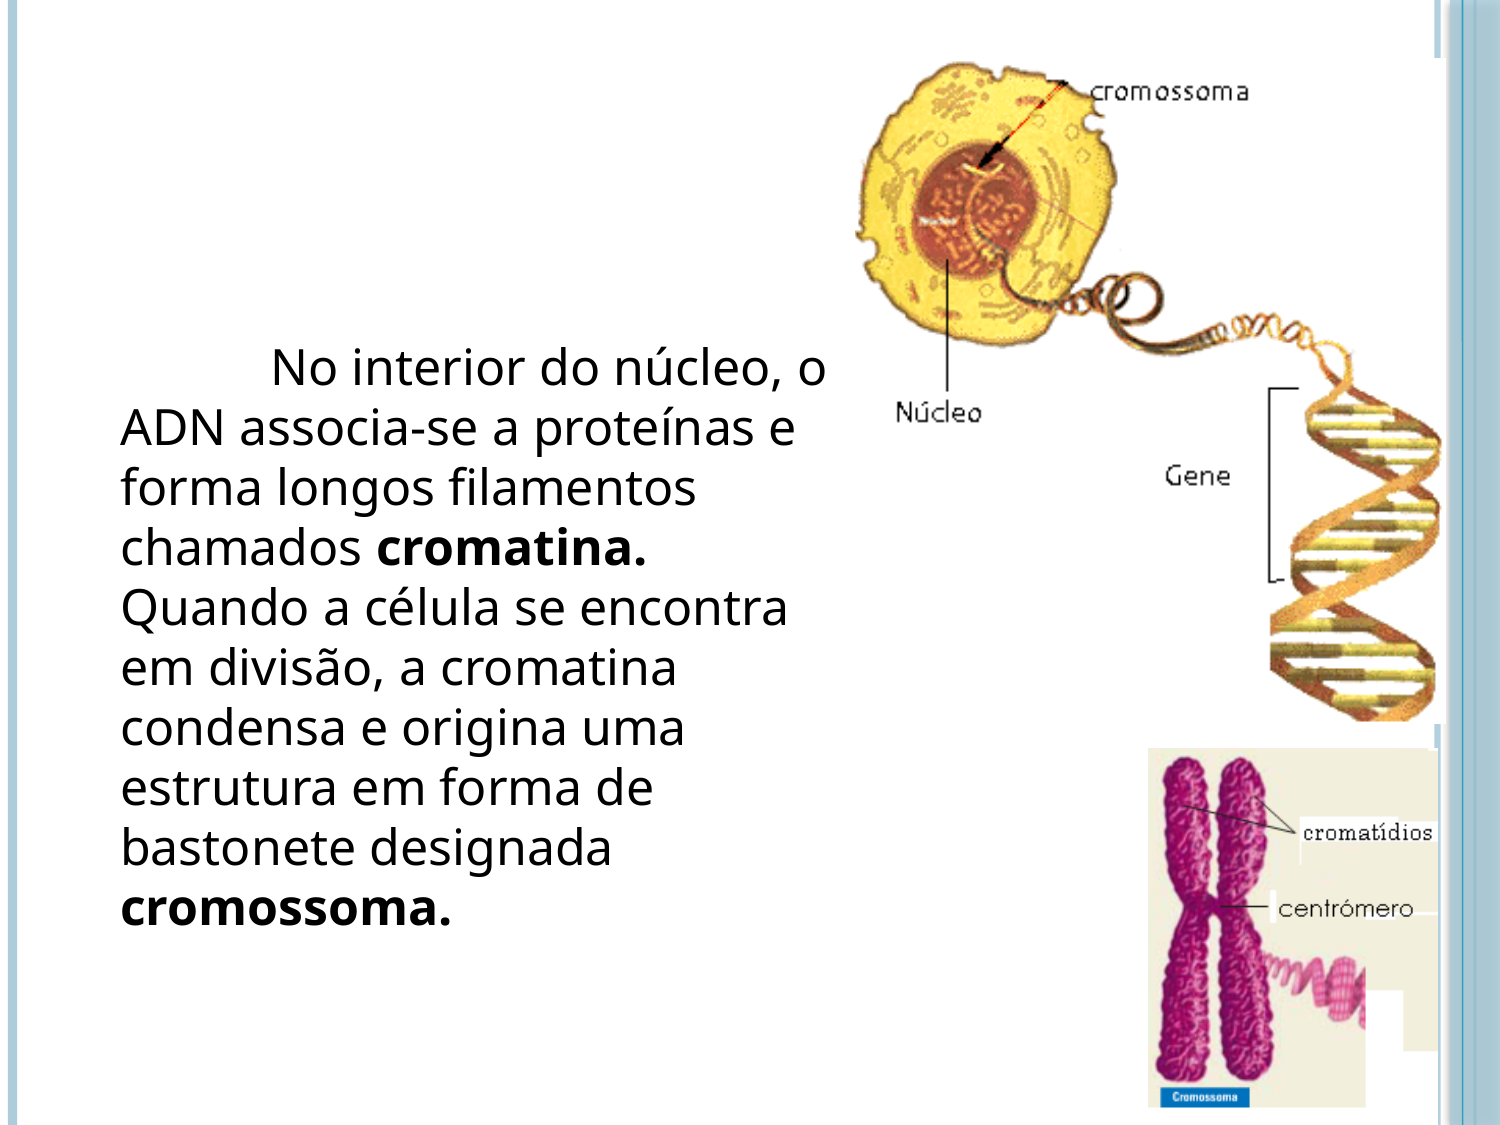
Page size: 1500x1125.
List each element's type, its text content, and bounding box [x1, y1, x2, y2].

picture [854, 57, 1446, 725]
picture [1147, 747, 1438, 1125]
text_box No interior do núcleo, o ADN associa-se a proteínas e forma longos filamentos chamados cromatina. Quando a célula se encontra em divisão, a cromatina condensa e origina uma estrutura em forma de bastonete designada cromossoma. [105, 328, 844, 943]
